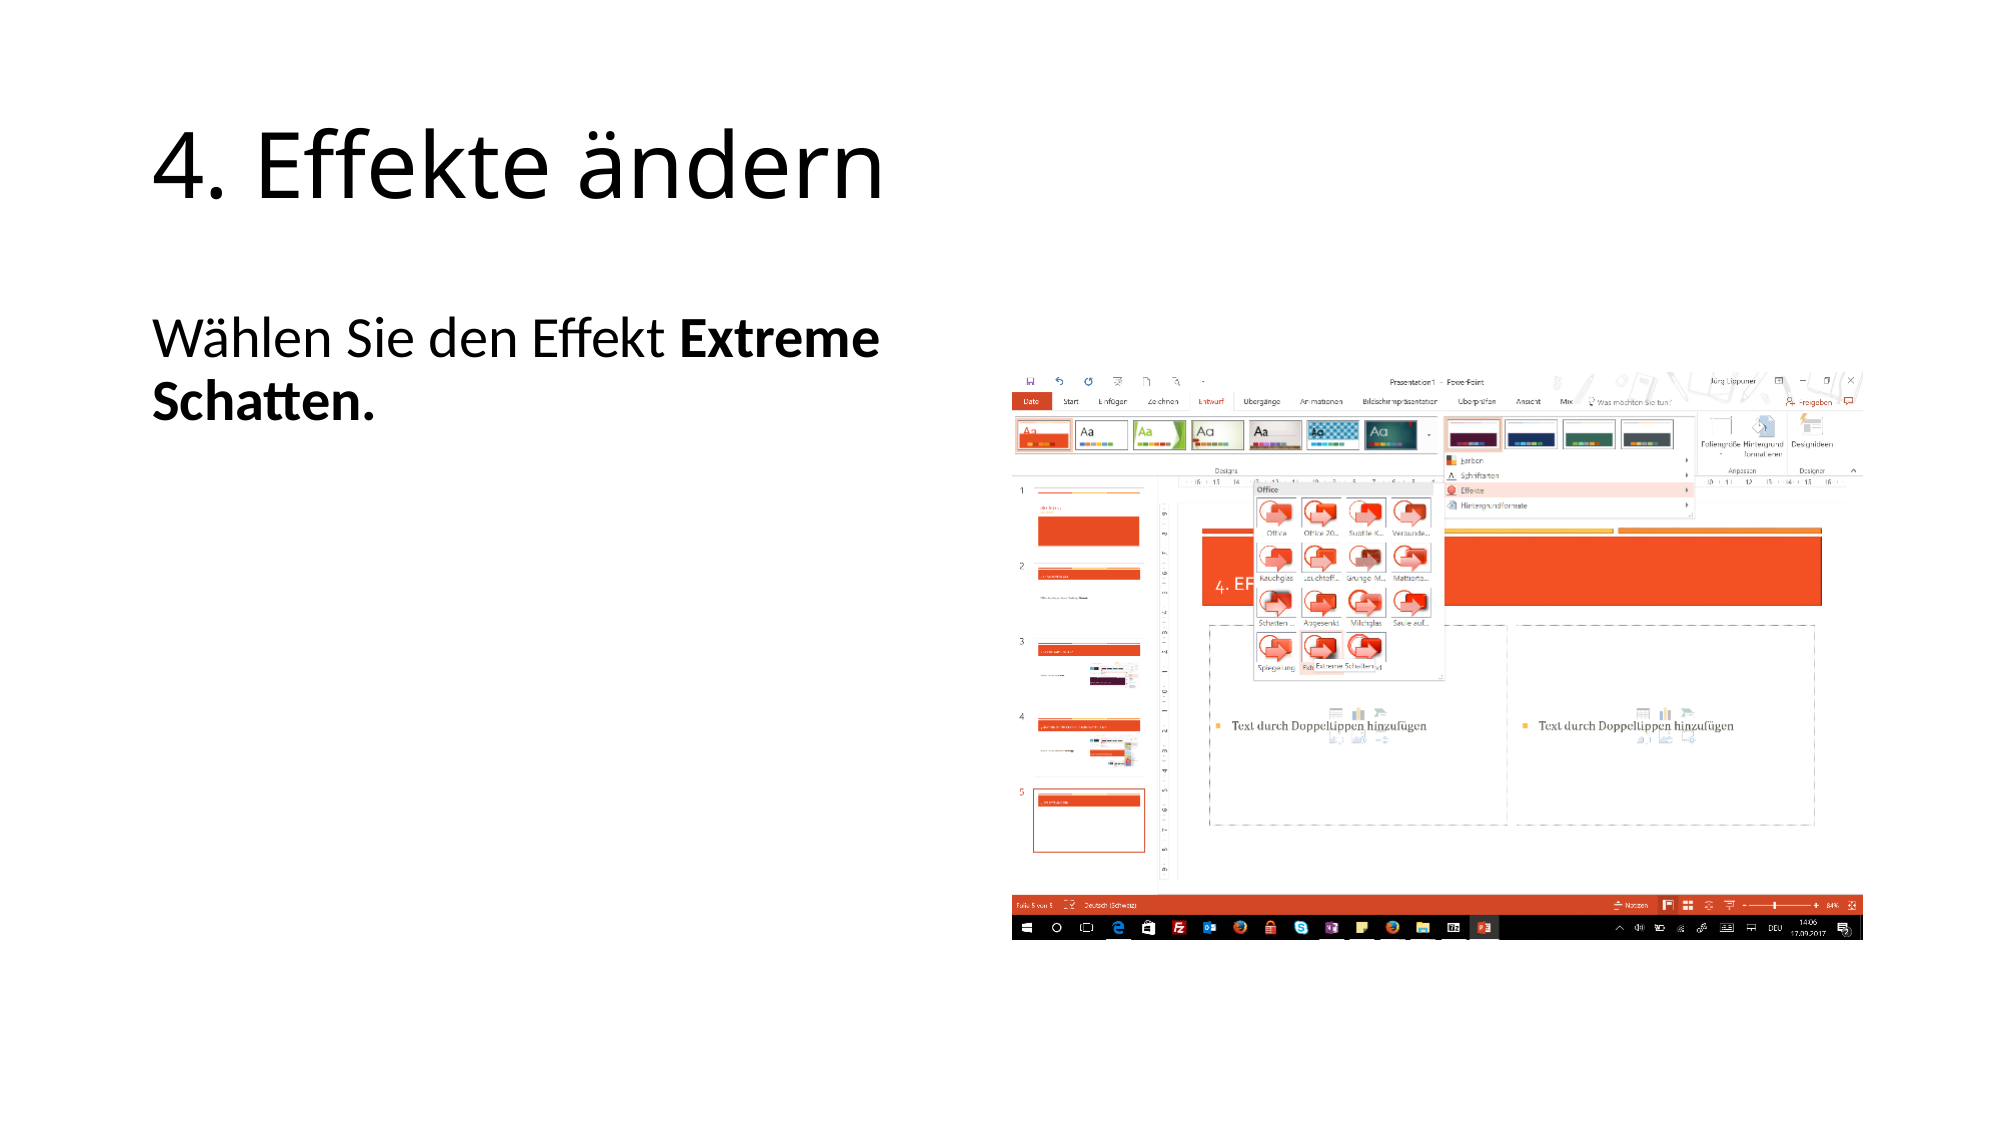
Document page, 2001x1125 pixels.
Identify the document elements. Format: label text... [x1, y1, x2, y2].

title 4. Effekte ändern [137, 59, 1863, 278]
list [1012, 372, 1863, 940]
list Wählen Sie den Effekt Extreme Schatten. [137, 299, 988, 1014]
